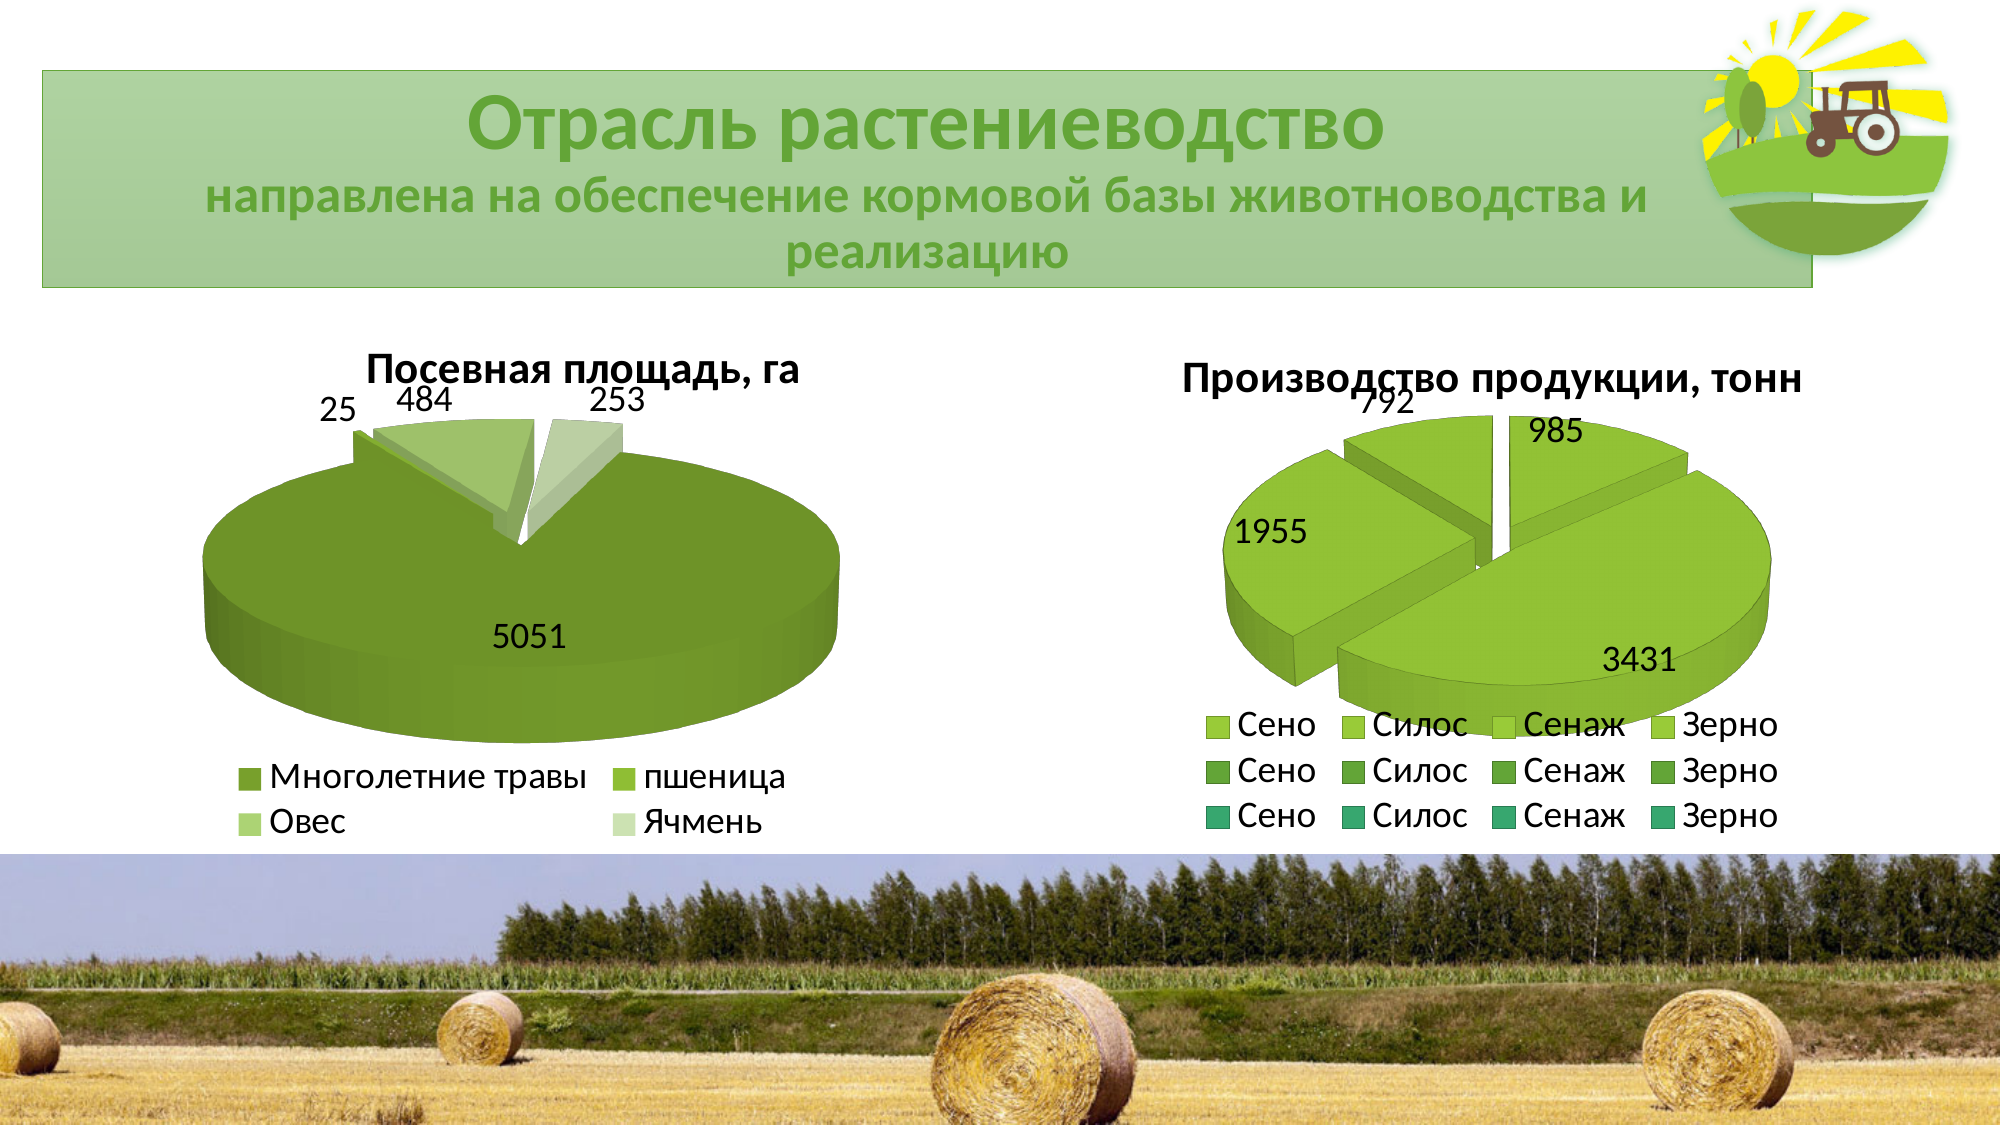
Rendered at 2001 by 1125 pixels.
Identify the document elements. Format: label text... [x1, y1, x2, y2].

title Отрасль растениеводство направлена на обеспечение кормовой базы животноводства и реализацию [42, 70, 1813, 288]
chart [47, 333, 978, 851]
picture [0, 854, 2000, 1125]
picture [1701, 10, 1950, 256]
chart [1027, 326, 1959, 845]
